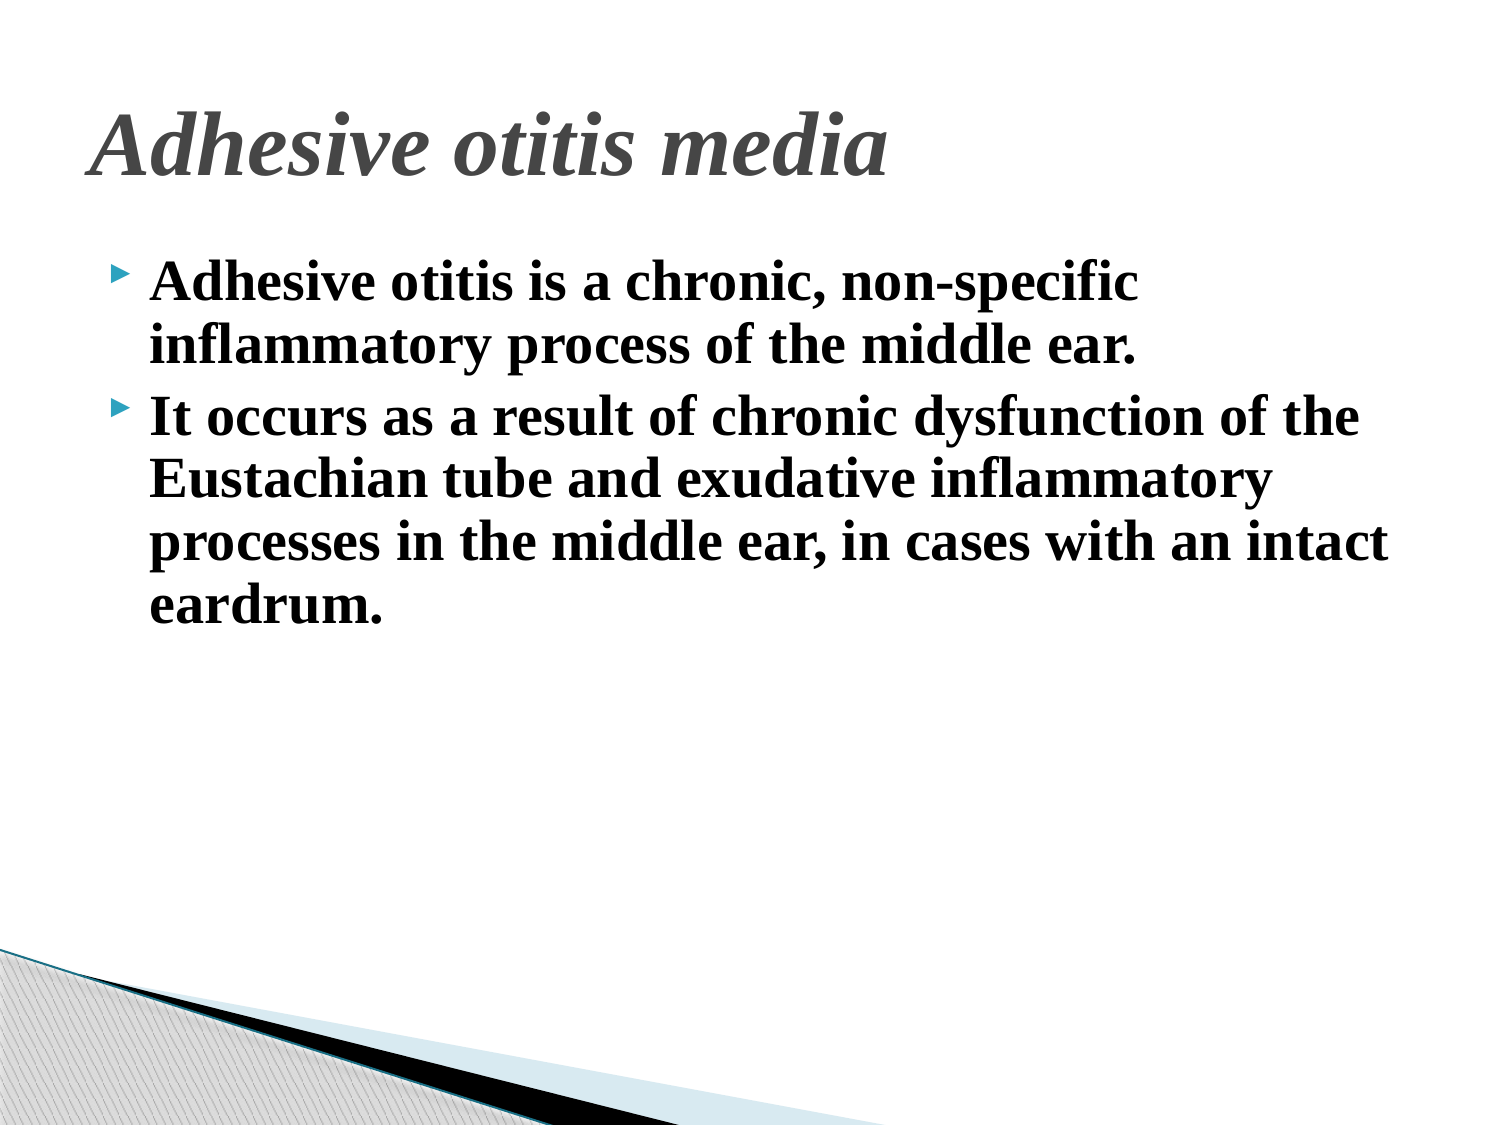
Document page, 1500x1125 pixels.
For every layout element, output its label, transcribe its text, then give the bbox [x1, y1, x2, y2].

title Adhesive otitis media [75, 45, 1425, 233]
list Adhesive otitis is a chronic, non-specific inflammatory process of the middle ear. It occurs as a result of chronic dysfunction of the Eustachian tube and exudative inflammatory processes in the middle ear, in cases with an intact eardrum. [75, 243, 1425, 986]
